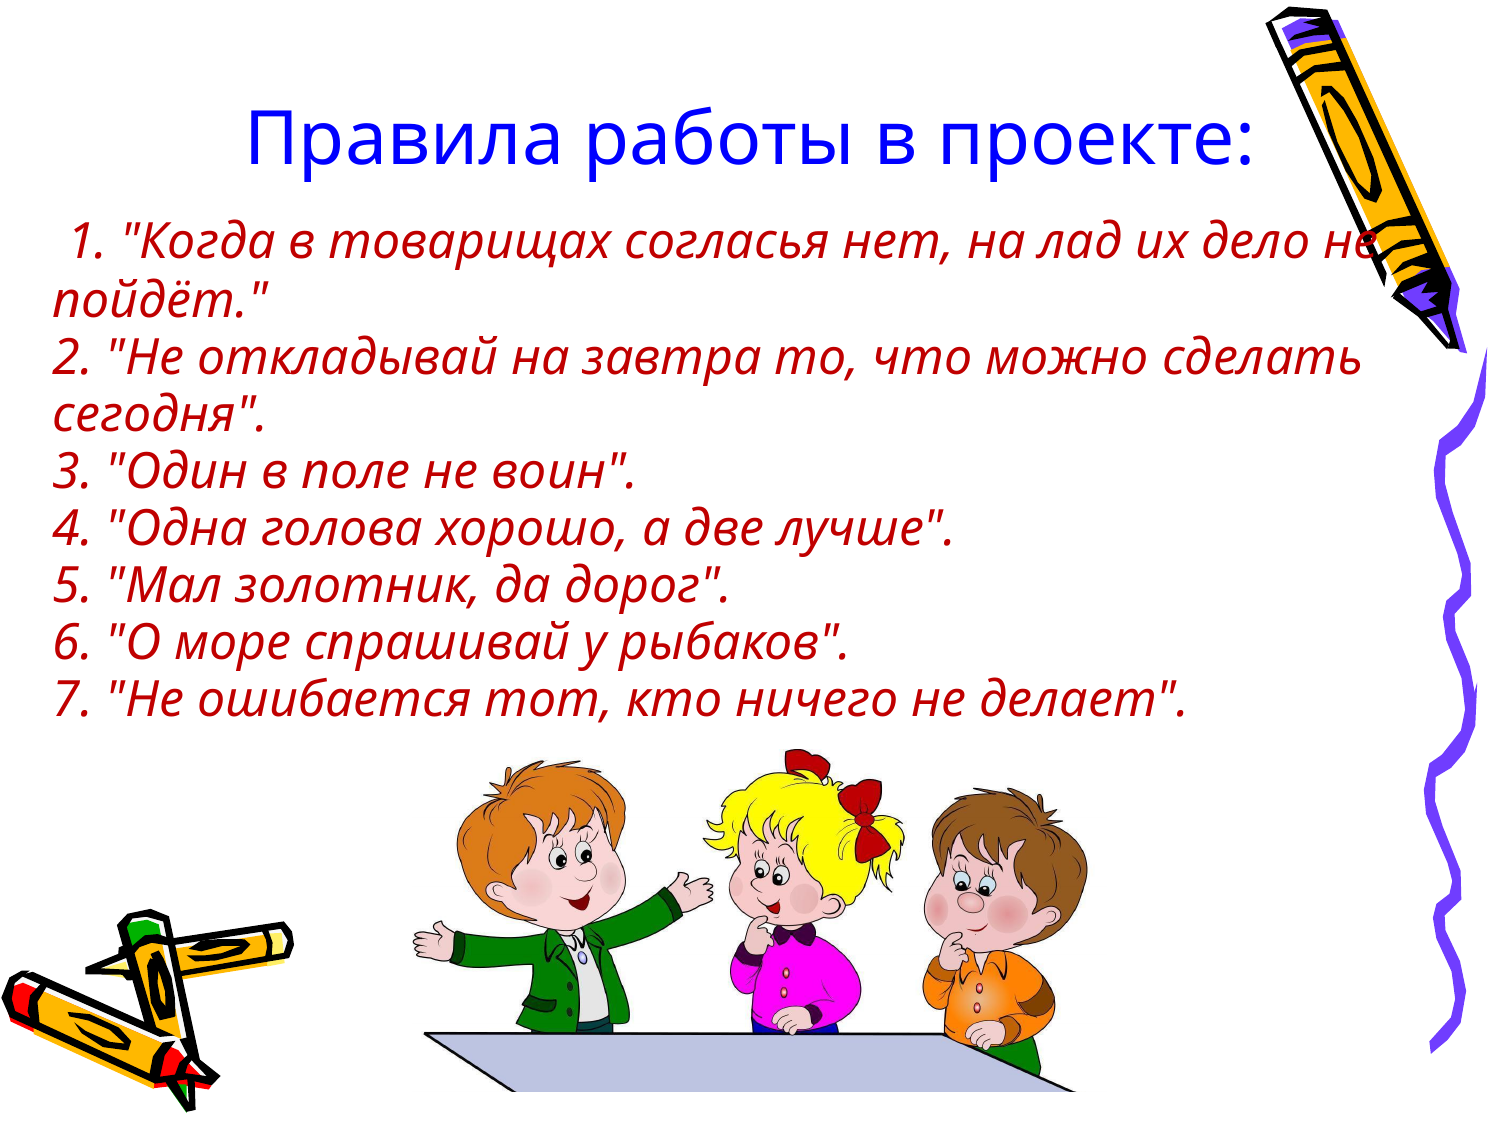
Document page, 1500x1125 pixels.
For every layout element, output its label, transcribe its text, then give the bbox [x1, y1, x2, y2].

title Правила работы в проекте: [74, 62, 1426, 188]
text_box [412, 749, 1107, 1092]
list 1. "Когда в товарищах согласья нет, на лад их дело не пойдёт." 2. "Не откладывай на завтра то, что можно сделать сегодня". 3. "Один в поле не воин". 4. "Одна голова хорошо, а две лучше". 5. "Мал золотник, да дорог". 6. "О море спрашивай у рыбаков". 7. "Не ошибается тот, кто ничего не делает". [37, 199, 1413, 1013]
